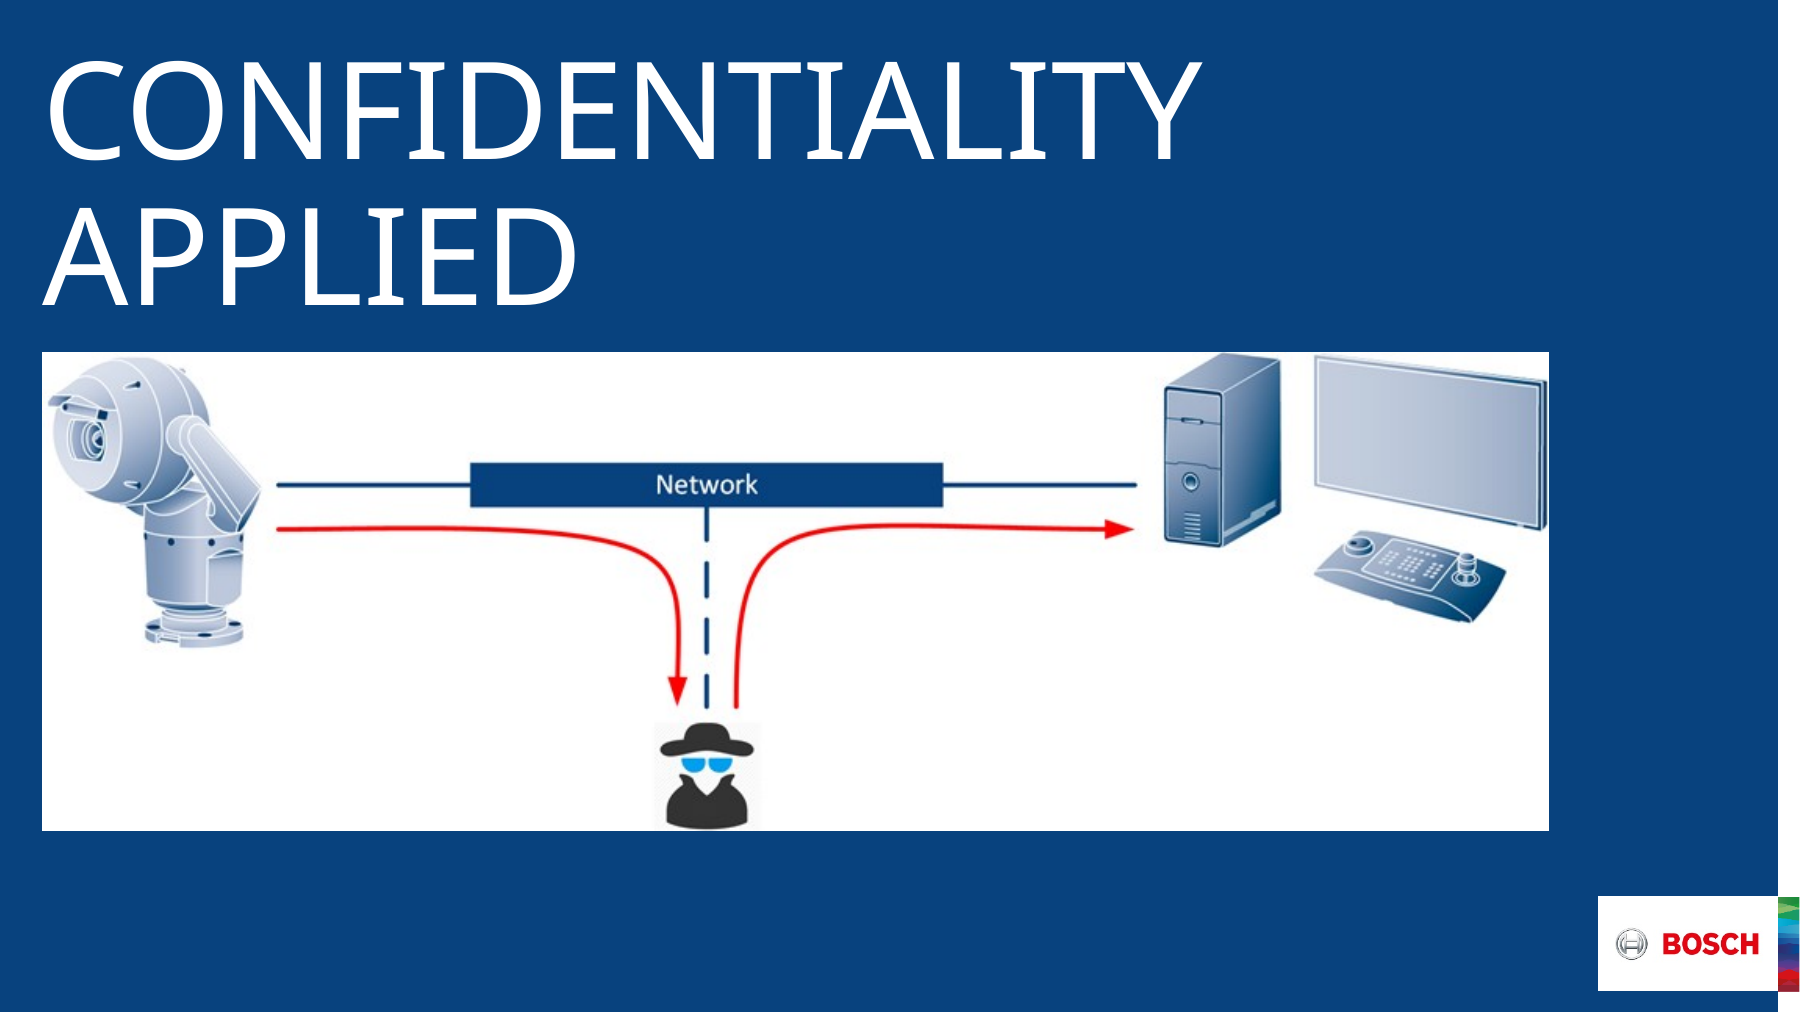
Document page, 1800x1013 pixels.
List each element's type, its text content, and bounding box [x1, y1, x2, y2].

title Confidentiality applied [42, 42, 1663, 897]
picture [42, 352, 1549, 831]
picture [1598, 0, 1800, 1013]
